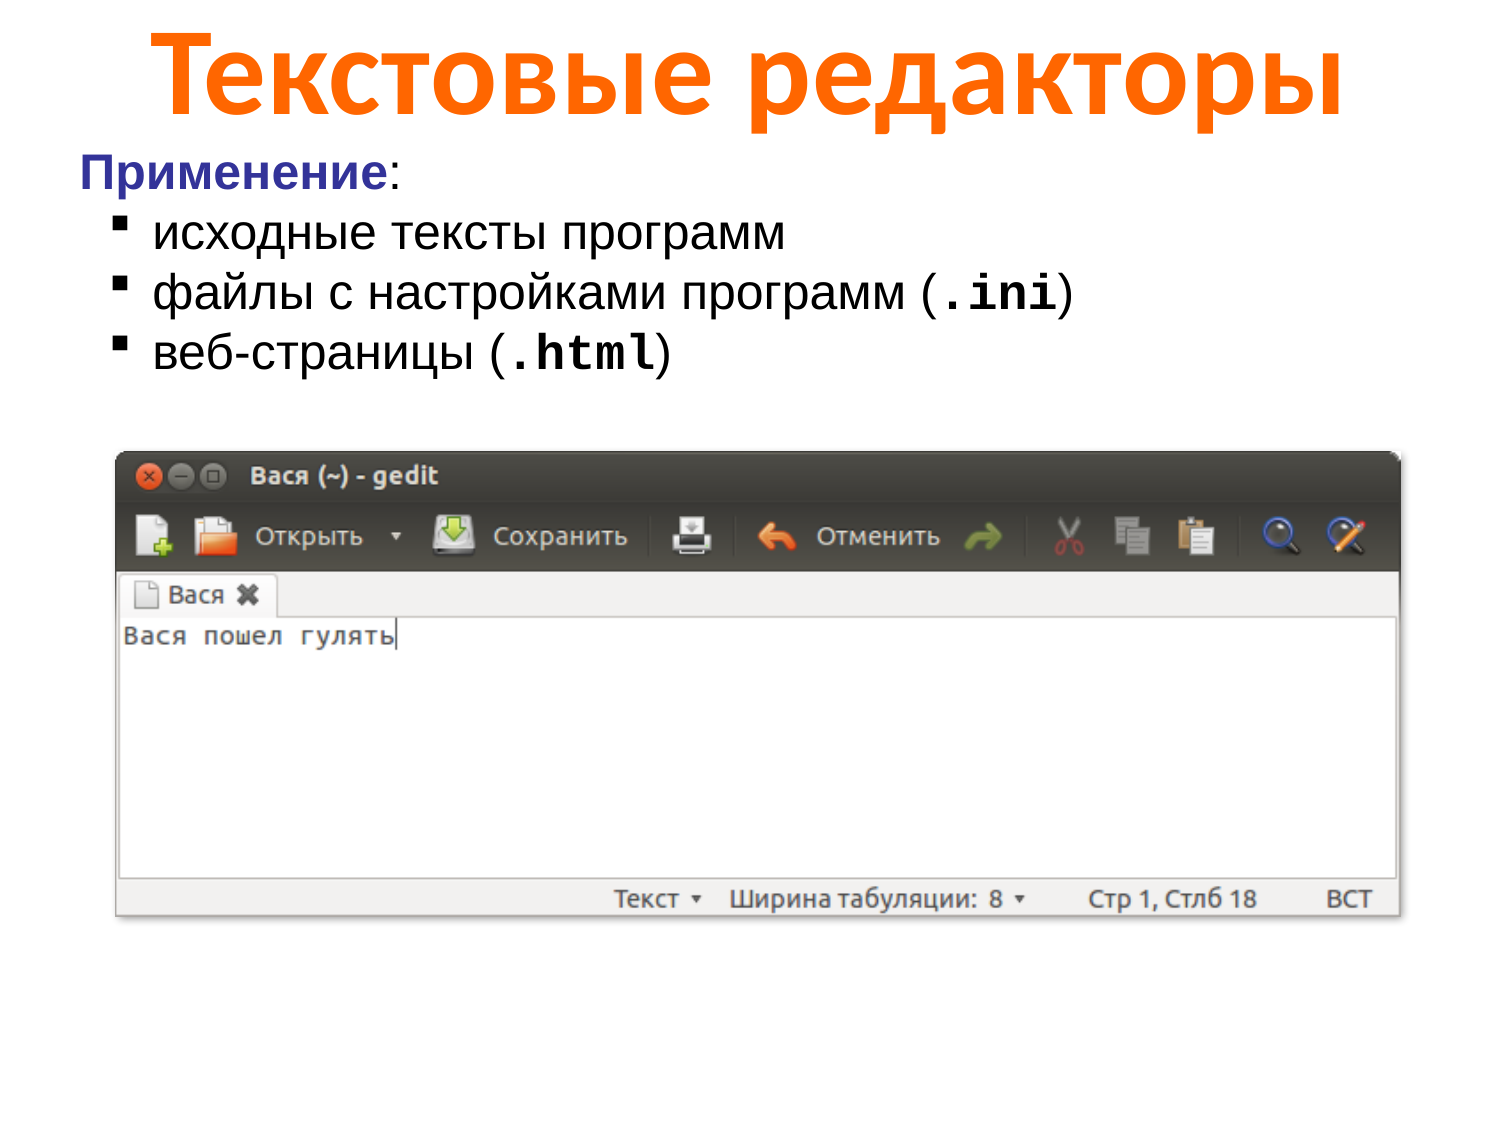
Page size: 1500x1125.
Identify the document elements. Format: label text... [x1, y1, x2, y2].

text_box Текстовые редакторы [0, 0, 1500, 129]
text_box Применение: исходные тексты программ файлы с настройками программ (.ini) веб-страницы (.html) [64, 132, 1438, 388]
picture [115, 451, 1401, 917]
